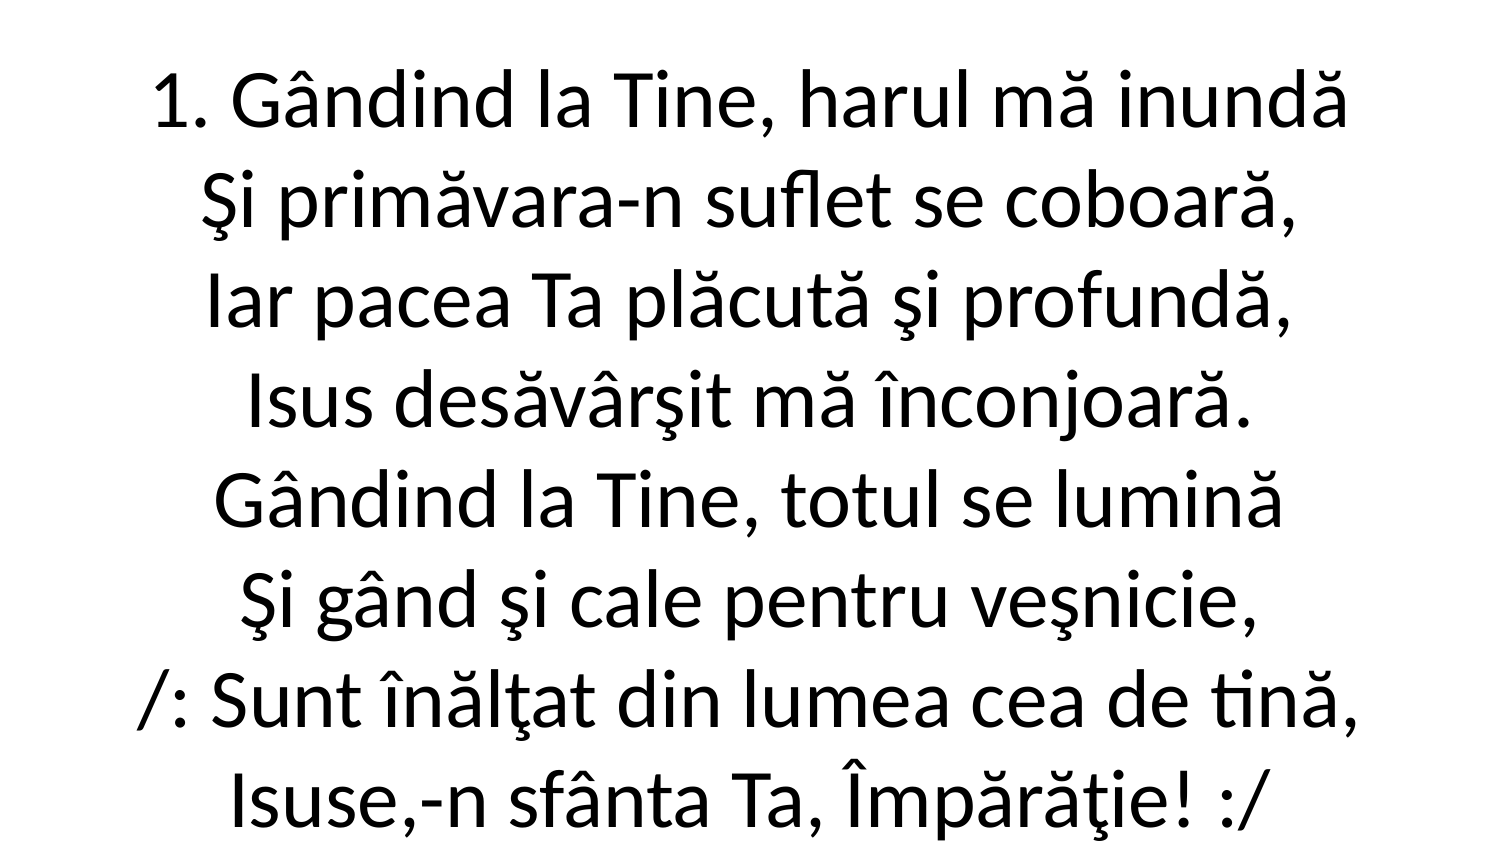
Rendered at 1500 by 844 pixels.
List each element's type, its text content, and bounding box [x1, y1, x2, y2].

text_box 1. Gândind la Tine, harul mă inundă Şi primăvara-n suflet se coboară, Iar pacea Ta plăcută şi profundă, Isus desăvârşit mă înconjoară. Gândind la Tine, totul se lumină Şi gând şi cale pentru veşnicie, /: Sunt înălţat din lumea cea de tină, Isuse,-n sfânta Ta, Împărăţie! :/ [123, 0, 1377, 844]
